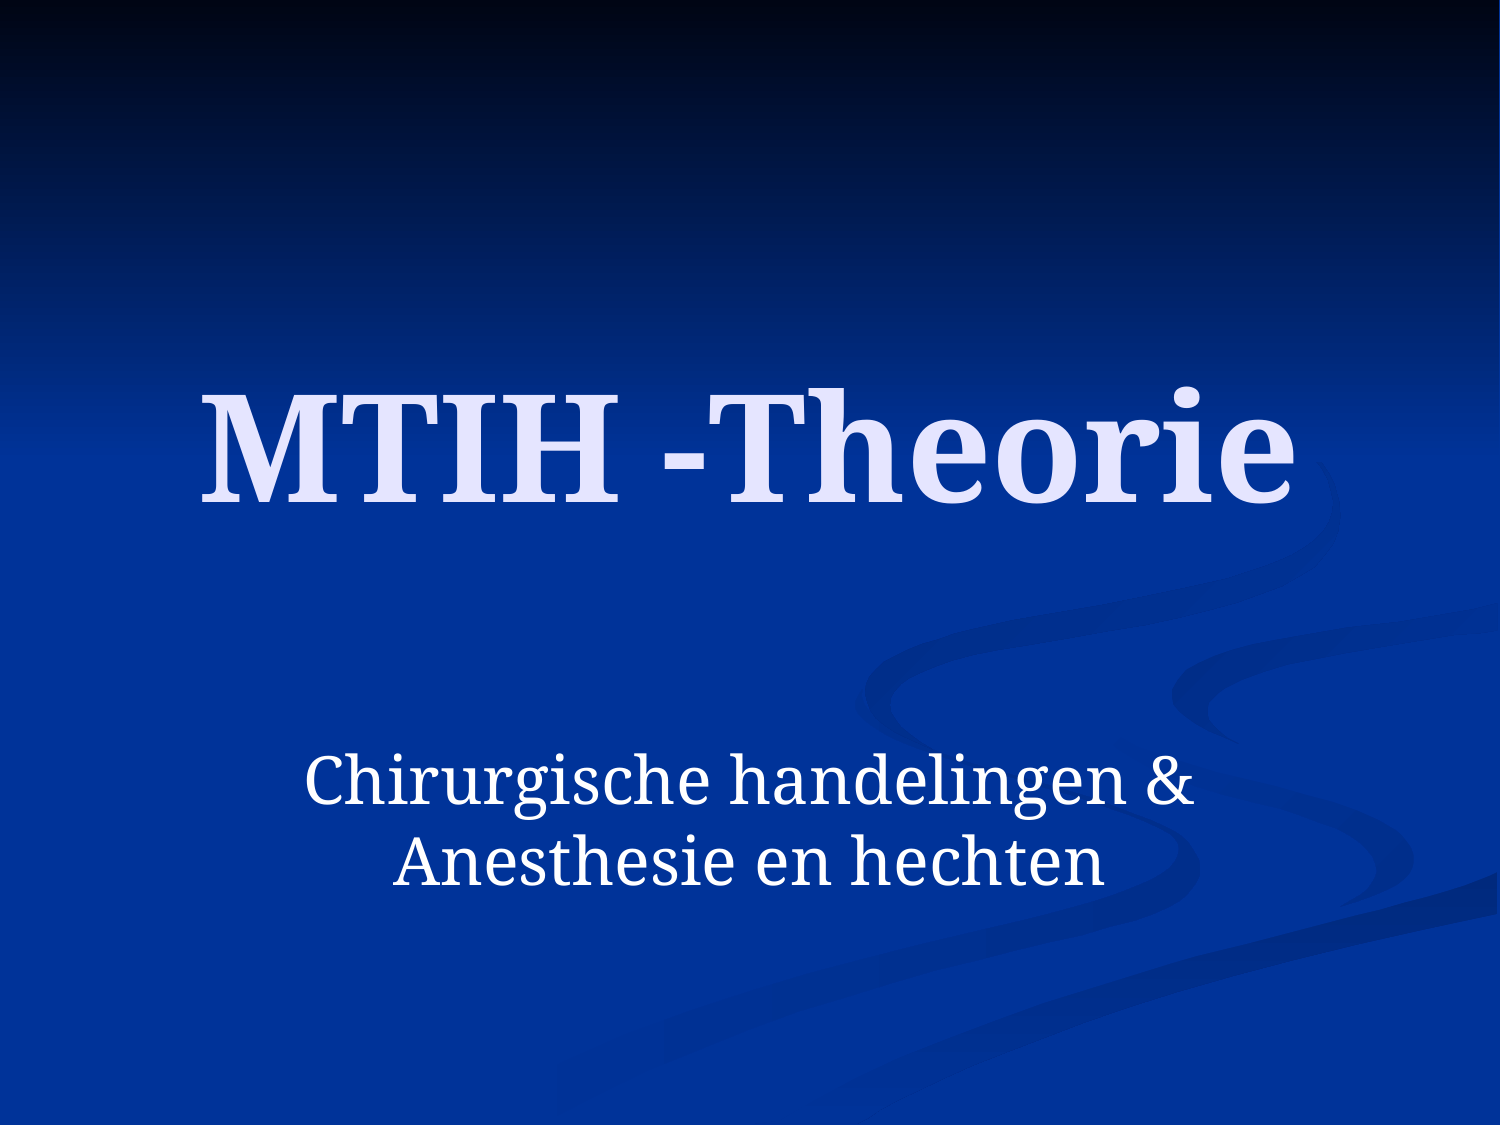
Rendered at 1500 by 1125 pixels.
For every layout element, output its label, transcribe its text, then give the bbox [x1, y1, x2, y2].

title MTIH -Theorie [112, 284, 1388, 601]
subtitle Chirurgische handelingen & Anesthesie en hechten [224, 637, 1276, 926]
